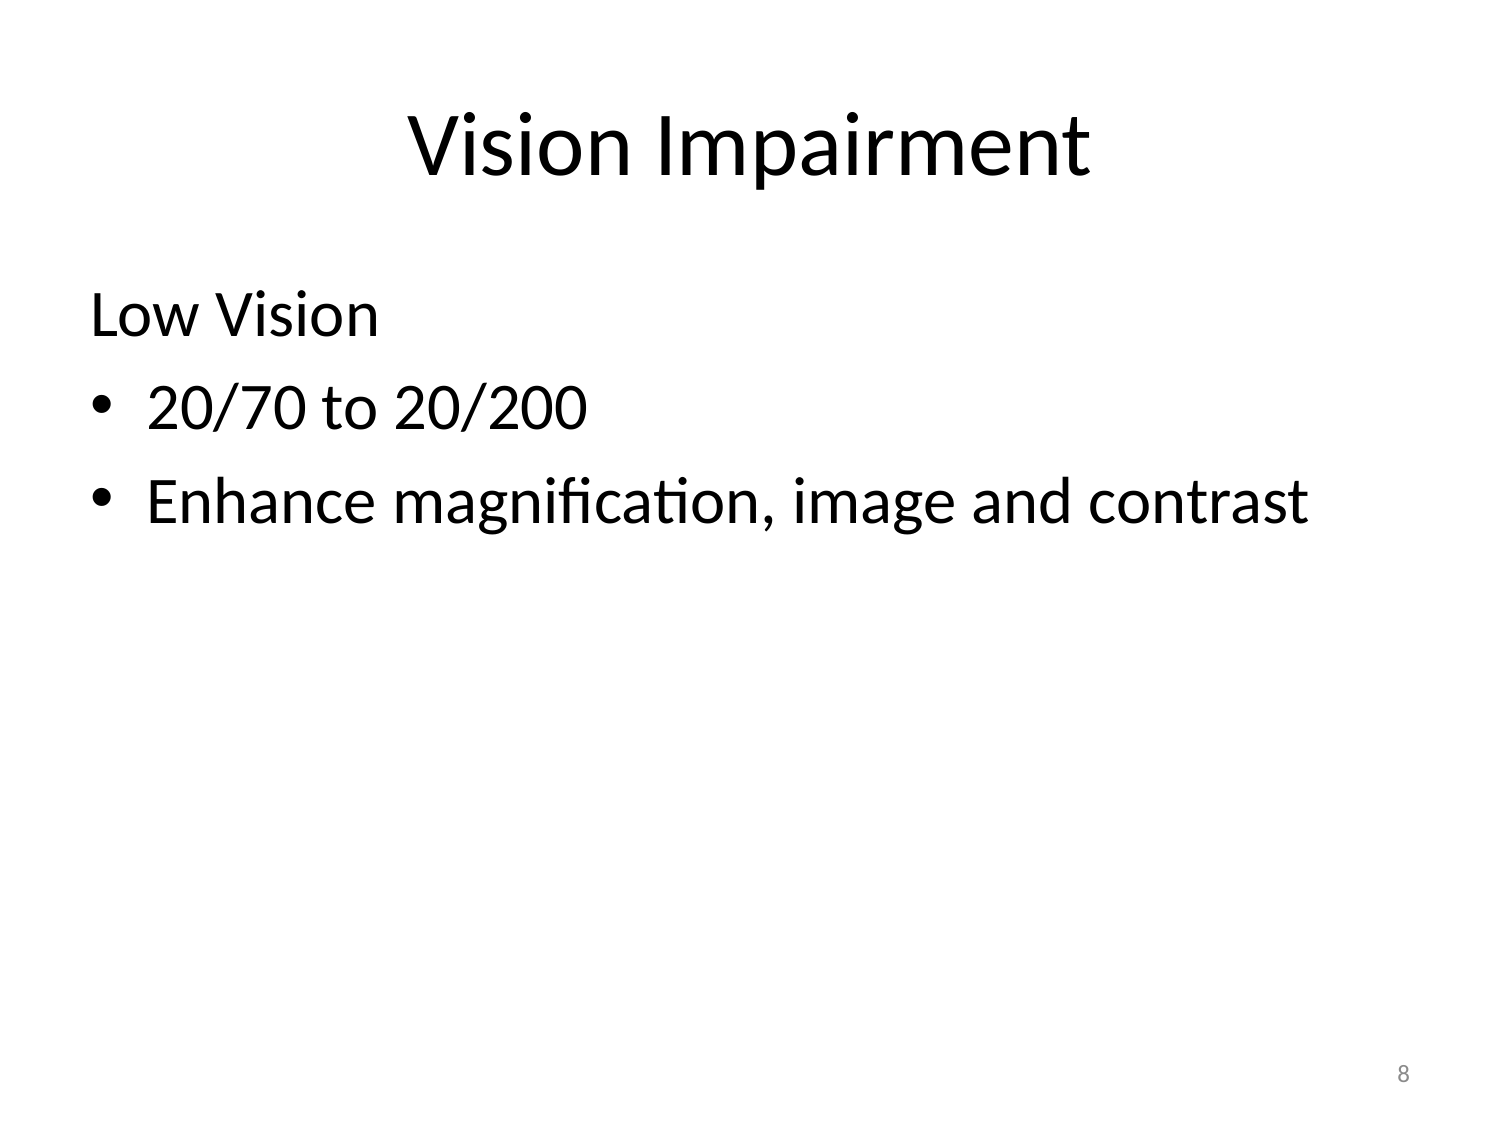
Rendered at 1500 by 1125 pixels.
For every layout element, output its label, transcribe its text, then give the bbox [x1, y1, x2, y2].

slide_number 8 [1074, 1042, 1425, 1103]
list Low Vision 20/70 to 20/200 Enhance magnification, image and contrast [75, 262, 1425, 1005]
title Vision Impairment [75, 45, 1425, 233]
